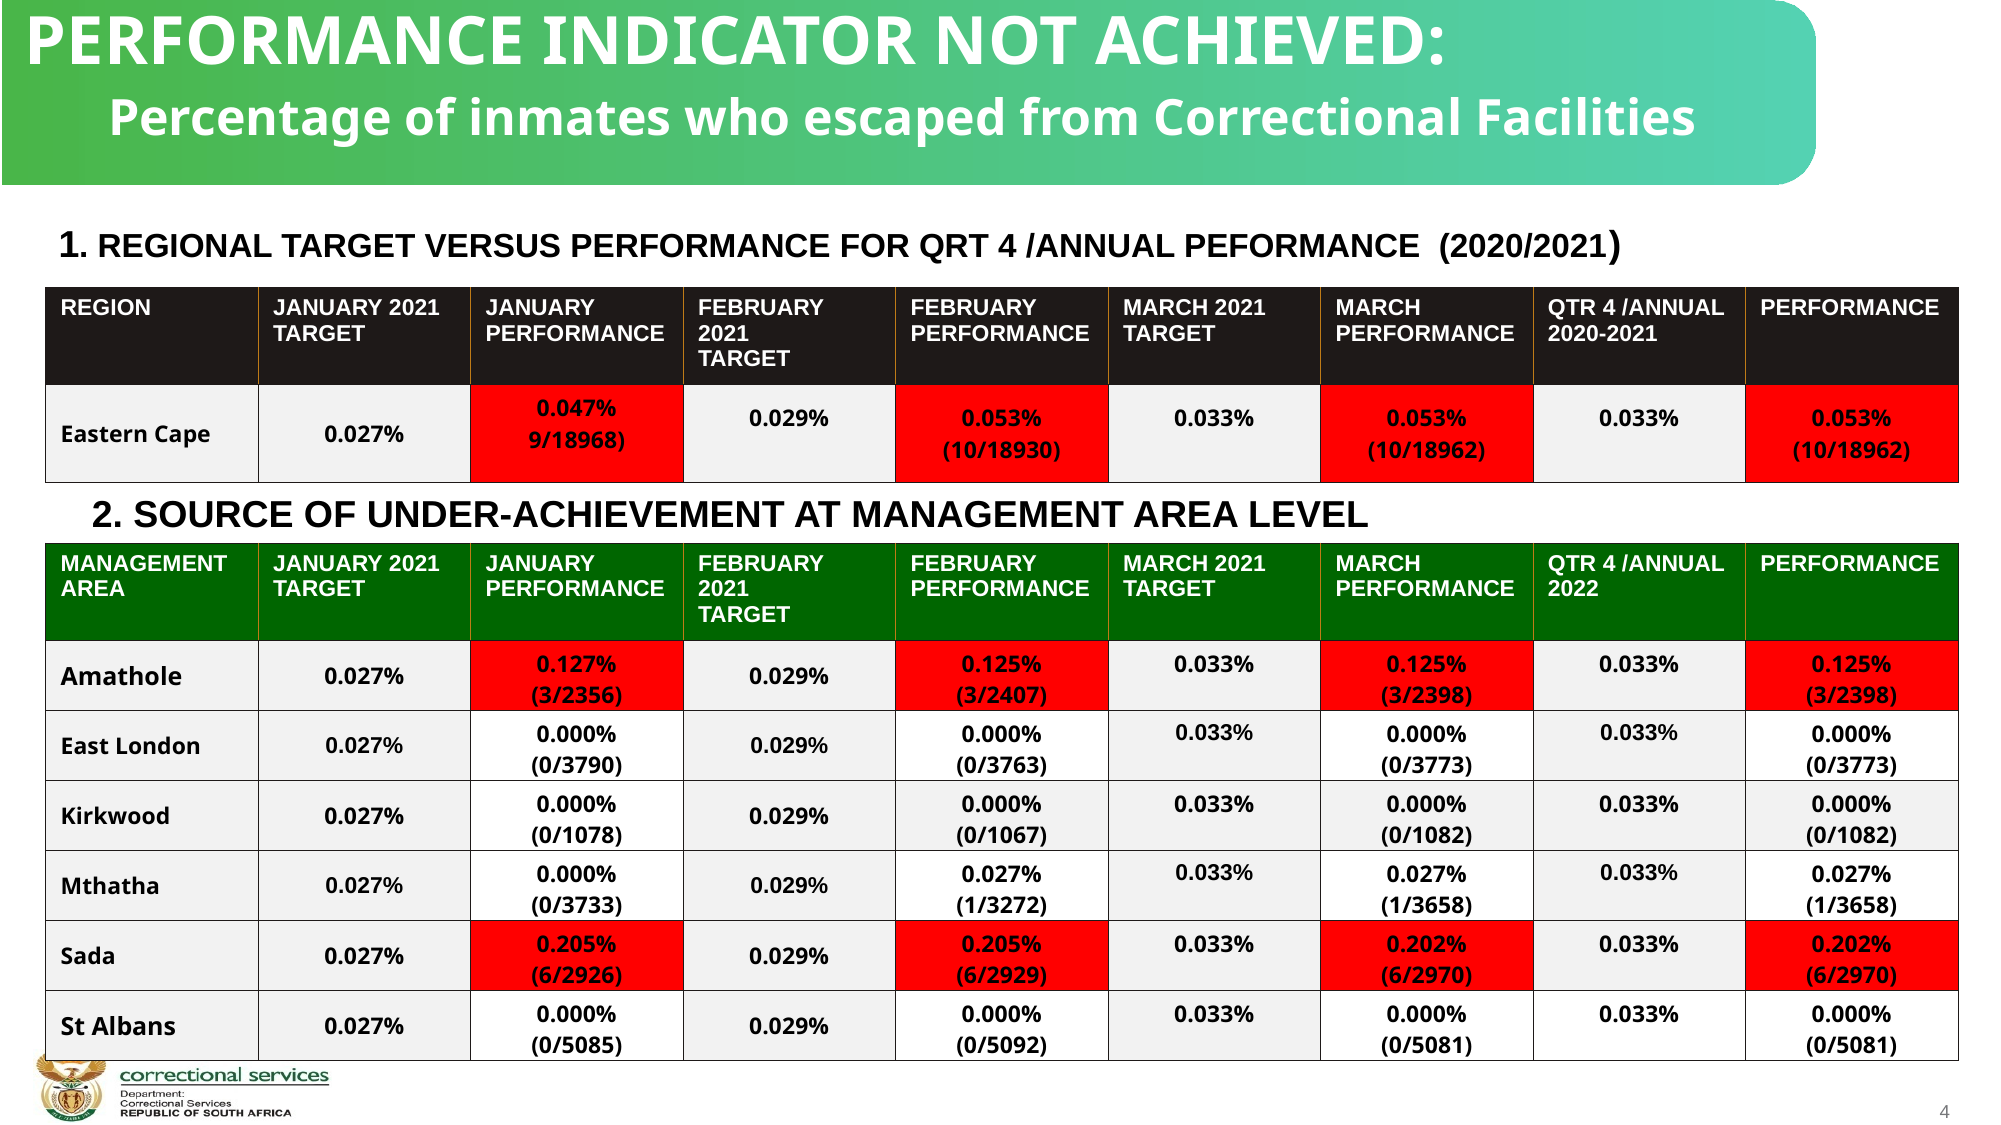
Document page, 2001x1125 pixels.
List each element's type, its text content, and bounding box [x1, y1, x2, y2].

table_cell 0.000% (0/1067) [896, 781, 1108, 850]
table_cell 0.027% (1/3658) [1321, 851, 1533, 920]
table_header FEBRUARY 2021 TARGET [684, 544, 895, 640]
table_cell 0.000% (0/1078) [471, 781, 683, 850]
table_header JANUARY PERFORMANCE [471, 544, 683, 640]
table_cell Sada [46, 921, 258, 990]
table_cell 0.000% (0/5092) [896, 991, 1108, 1060]
table_header FEBRUARY PERFORMANCE [896, 288, 1108, 384]
table_cell 0.033% [1534, 921, 1745, 990]
table_cell St Albans [46, 991, 258, 1060]
table_cell 0.000% (0/5081) [1746, 991, 1958, 1060]
table_cell 0.125% (3/2398) [1321, 641, 1533, 710]
table_cell 0.033% [1109, 781, 1320, 850]
table_cell 0.027% [259, 781, 470, 850]
table_cell 0.000% (0/1082) [1746, 781, 1958, 850]
table_cell 0.033% [1534, 385, 1745, 482]
text_box [2, 0, 1816, 185]
table_cell 0.033% [1109, 991, 1320, 1060]
table_header FEBRUARY PERFORMANCE [896, 544, 1108, 640]
table_header MARCH 2021 TARGET [1109, 544, 1320, 640]
table_header REGION [46, 288, 258, 384]
table_cell 0.029% [684, 781, 895, 850]
table_cell 0.000% (0/3763) [896, 711, 1108, 780]
table_header MARCH PERFORMANCE [1321, 288, 1533, 384]
table_cell 0.053% (10/18962) [1746, 385, 1958, 482]
table_header FEBRUARY 2021 TARGET [684, 288, 895, 384]
table_cell 0.033% [1534, 711, 1745, 780]
table_header JANUARY PERFORMANCE [471, 288, 683, 384]
table_header QTR 4 /ANNUAL 2020-2021 [1534, 288, 1745, 384]
table_cell 0.029% [684, 851, 895, 920]
table_cell 0.000% (0/3790) [471, 711, 683, 780]
table_cell Eastern Cape [46, 385, 258, 482]
table_cell 0.000% (0/5081) [1321, 991, 1533, 1060]
table_cell East London [46, 711, 258, 780]
table_cell 0.033% [1109, 385, 1320, 482]
table_cell 0.033% [1534, 781, 1745, 850]
text_box 2. SOURCE OF UNDER-ACHIEVEMENT AT MANAGEMENT AREA LEVEL [45, 483, 1546, 543]
table_header JANUARY 2021 TARGET [259, 288, 470, 384]
table_cell 0.029% [684, 991, 895, 1060]
table_cell 0.000% (0/3773) [1746, 711, 1958, 780]
table_header QTR 4 /ANNUAL 2022 [1534, 544, 1745, 640]
table_cell 0.000% (0/5085) [471, 991, 683, 1060]
table_cell 0.033% [1534, 991, 1745, 1060]
table_cell 0.027% [259, 991, 470, 1060]
table_header MARCH 2021 TARGET [1109, 288, 1320, 384]
table_header PERFORMANCE [1746, 288, 1958, 384]
table_cell 0.205% (6/2929) [896, 921, 1108, 990]
table_cell 0.027% [259, 921, 470, 990]
table_cell 0.029% [684, 385, 895, 482]
table_cell 0.053% (10/18962) [1321, 385, 1533, 482]
table_cell Kirkwood [46, 781, 258, 850]
table_header MANAGEMENT AREA [46, 544, 258, 640]
table_cell 0.033% [1109, 921, 1320, 990]
table_cell 0.033% [1534, 641, 1745, 710]
table_cell 0.053% (10/18930) [896, 385, 1108, 482]
table_cell 0.033% [1109, 851, 1320, 920]
table_cell 0.027% [259, 711, 470, 780]
table_cell 0.027% (1/3272) [896, 851, 1108, 920]
table_cell 0.029% [684, 641, 895, 710]
table_cell 0.047% 9/18968) [471, 385, 683, 482]
table_cell 0.033% [1109, 641, 1320, 710]
table_cell 0.027% [259, 851, 470, 920]
table_cell 0.000% (0/1082) [1321, 781, 1533, 850]
table_cell 0.205% (6/2926) [471, 921, 683, 990]
table_cell 0.033% [1534, 851, 1745, 920]
table_header PERFORMANCE [1746, 544, 1958, 640]
table_header JANUARY 2021 TARGET [259, 544, 470, 640]
table_cell Mthatha [46, 851, 258, 920]
table_cell 0.000% (0/3773) [1321, 711, 1533, 780]
table_cell 0.027% (1/3658) [1746, 851, 1958, 920]
picture [33, 1049, 332, 1123]
text_box 1. REGIONAL TARGET VERSUS PERFORMANCE FOR QRT 4 /ANNUAL PEFORMANCE (2020/2021) [43, 212, 1721, 272]
table_cell 0.125% (3/2398) [1746, 641, 1958, 710]
table_cell 0.127% (3/2356) [471, 641, 683, 710]
table_cell 0.000% (0/3733) [471, 851, 683, 920]
table_cell 0.202% (6/2970) [1321, 921, 1533, 990]
table_cell 0.125% (3/2407) [896, 641, 1108, 710]
table_header MARCH PERFORMANCE [1321, 544, 1533, 640]
table_cell 0.029% [684, 921, 895, 990]
table_cell Amathole [46, 641, 258, 710]
table_cell 0.027% [259, 385, 470, 482]
table_cell 0.027% [259, 641, 470, 710]
table_cell 0.202% (6/2970) [1746, 921, 1958, 990]
text_box PERFORMANCE INDICATOR NOT ACHIEVED: Percentage of inmates who escaped from Correctional Facilities [10, 0, 1808, 86]
table_cell 0.033% [1109, 711, 1320, 780]
table_cell 0.029% [684, 711, 895, 780]
